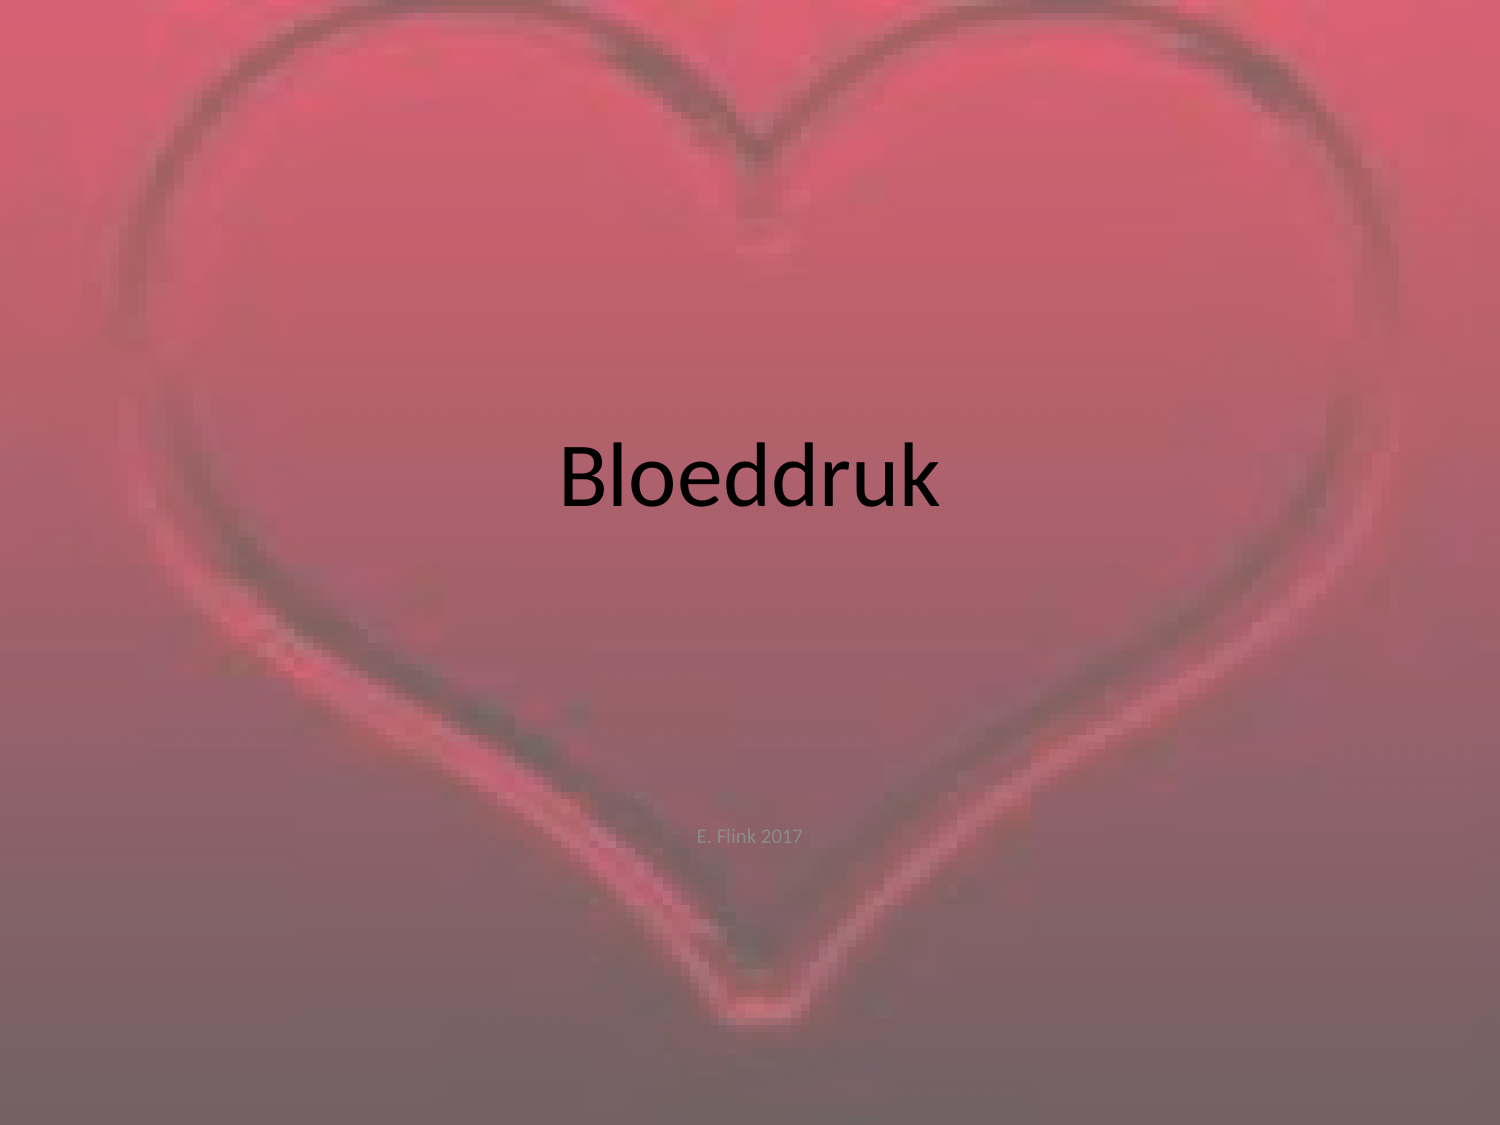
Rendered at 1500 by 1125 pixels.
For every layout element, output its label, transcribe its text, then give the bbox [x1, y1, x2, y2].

title Bloeddruk [112, 349, 1388, 591]
subtitle E. Flink 2017 [225, 637, 1275, 925]
